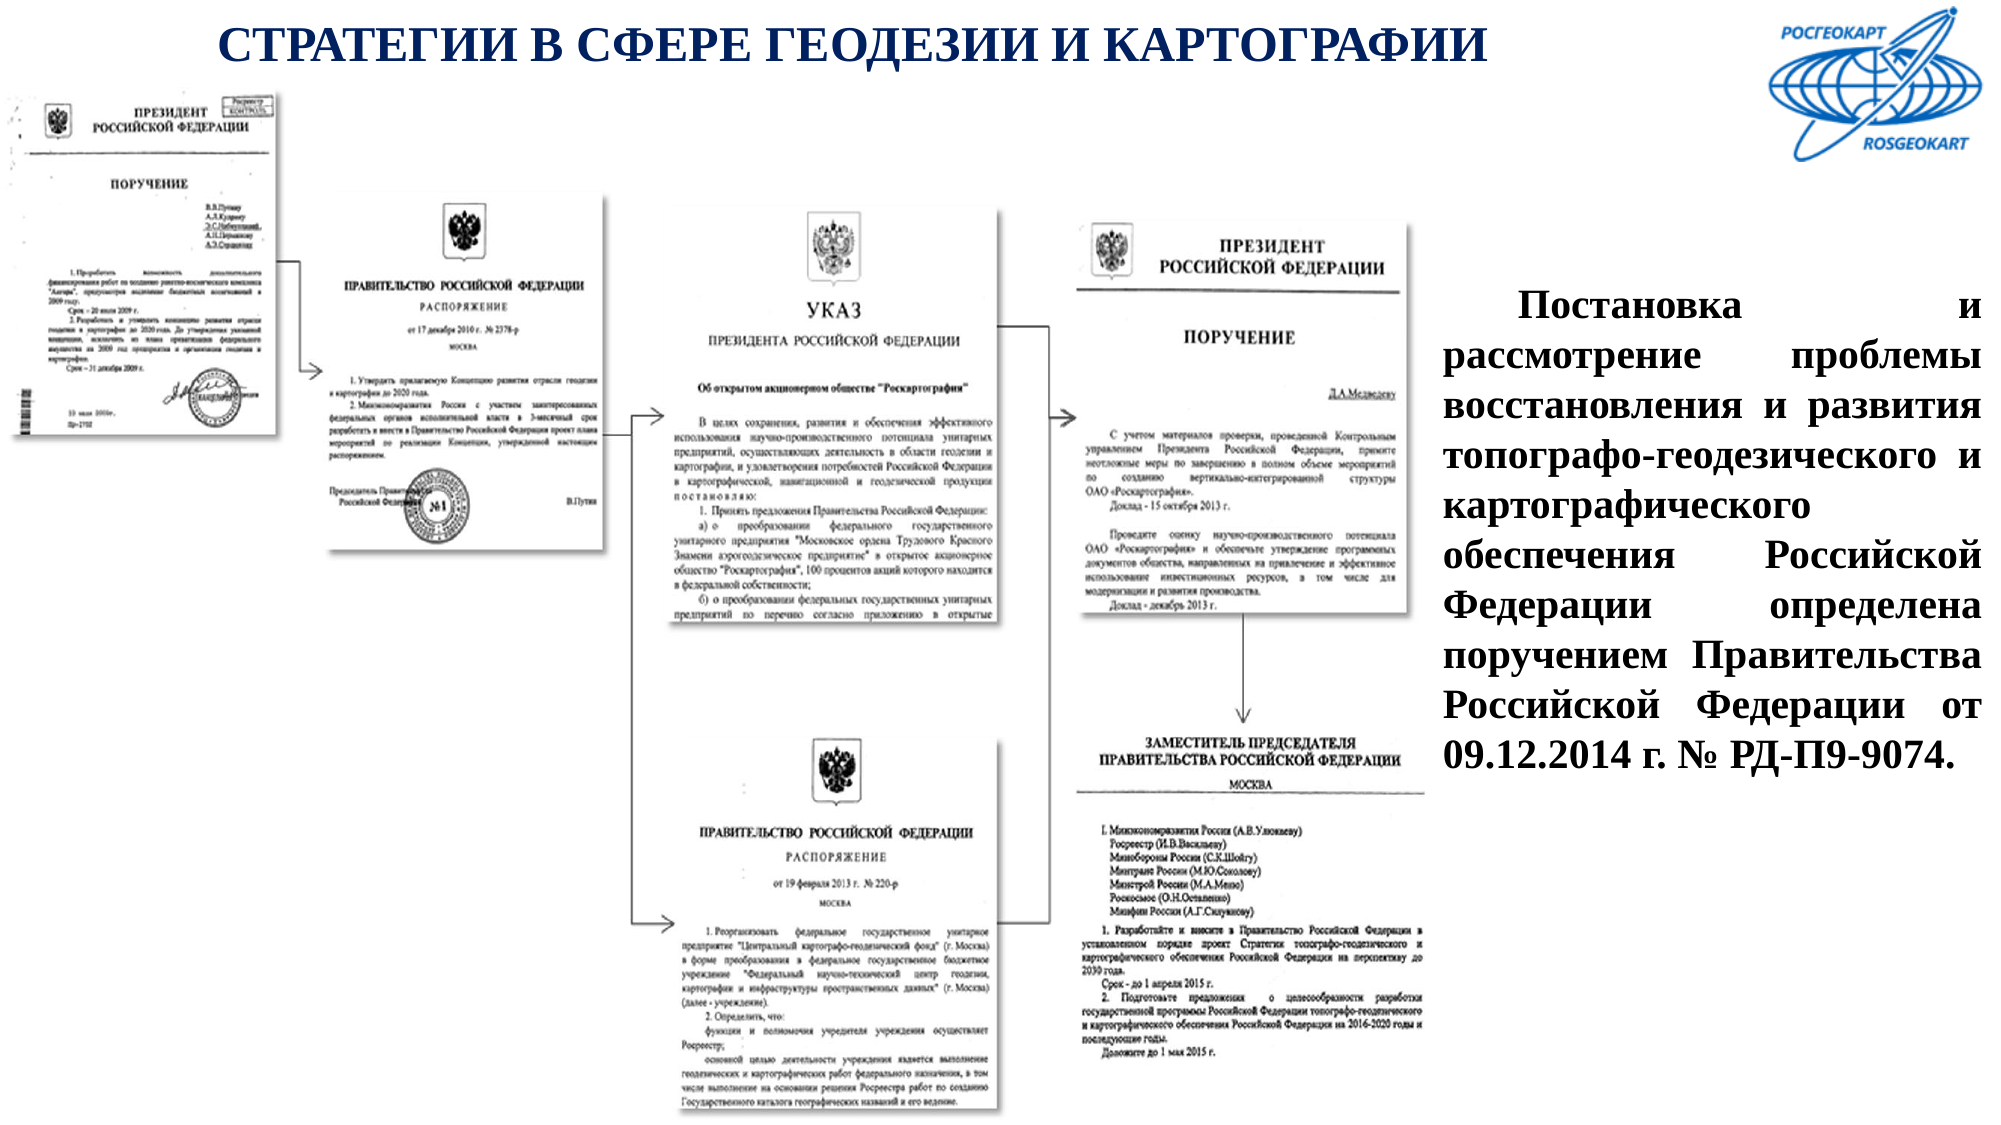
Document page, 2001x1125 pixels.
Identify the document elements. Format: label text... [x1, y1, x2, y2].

picture [3, 84, 1429, 1124]
text_box Постановка и рассмотрение проблемы восстановления и развития топографо-геодезического и картографического обеспечения Российской Федерации определена поручением Правительства Российской Федерации от 09.12.2014 г. № РД-П9-9074. [1433, 269, 1997, 785]
text_box СТРАТЕГИИ В СФЕРЕ ГЕОДЕЗИИ И КАРТОГРАФИИ [0, 3, 1707, 79]
picture [1757, 6, 1994, 162]
